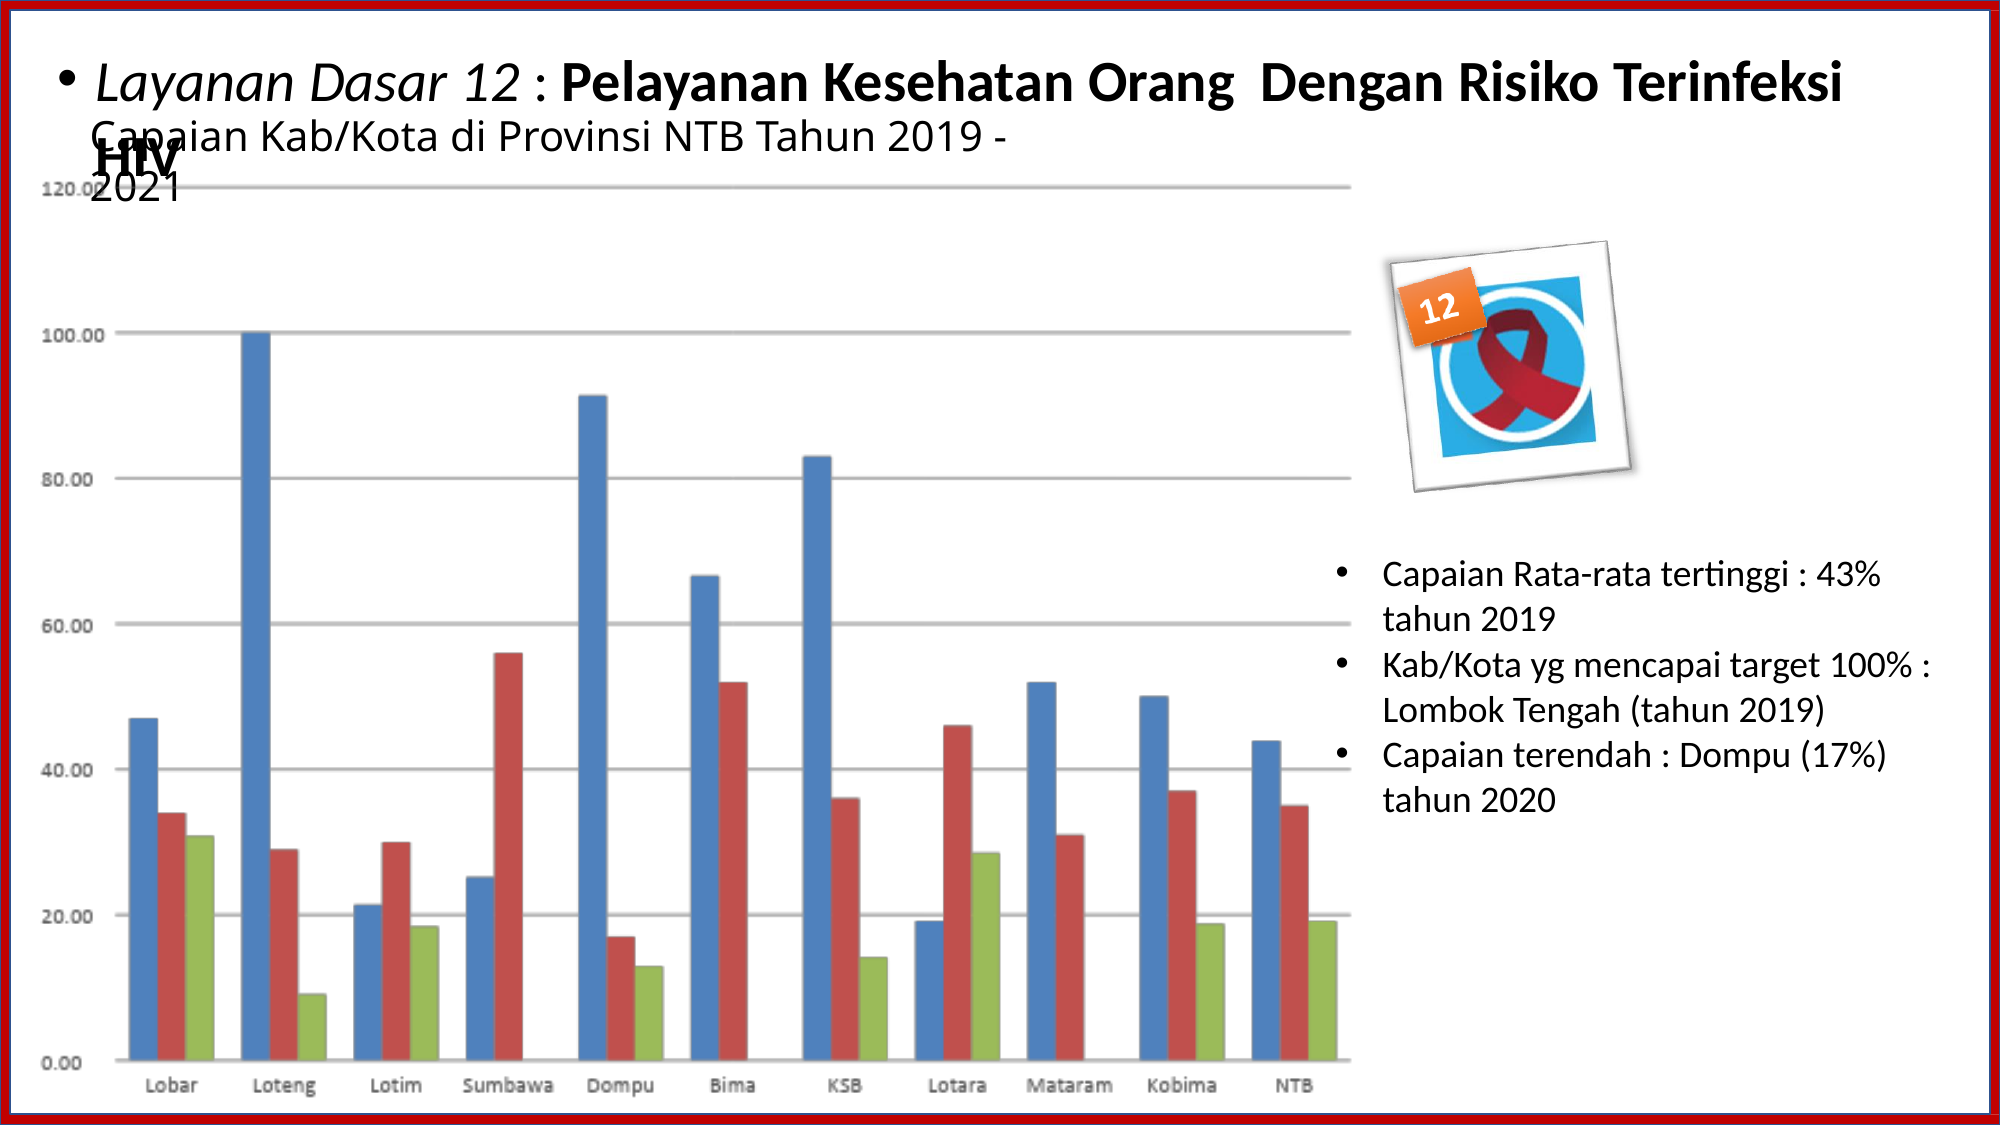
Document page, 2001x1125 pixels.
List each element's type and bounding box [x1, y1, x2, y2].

text_box [0, 0, 2000, 1125]
picture [21, 167, 1372, 1120]
